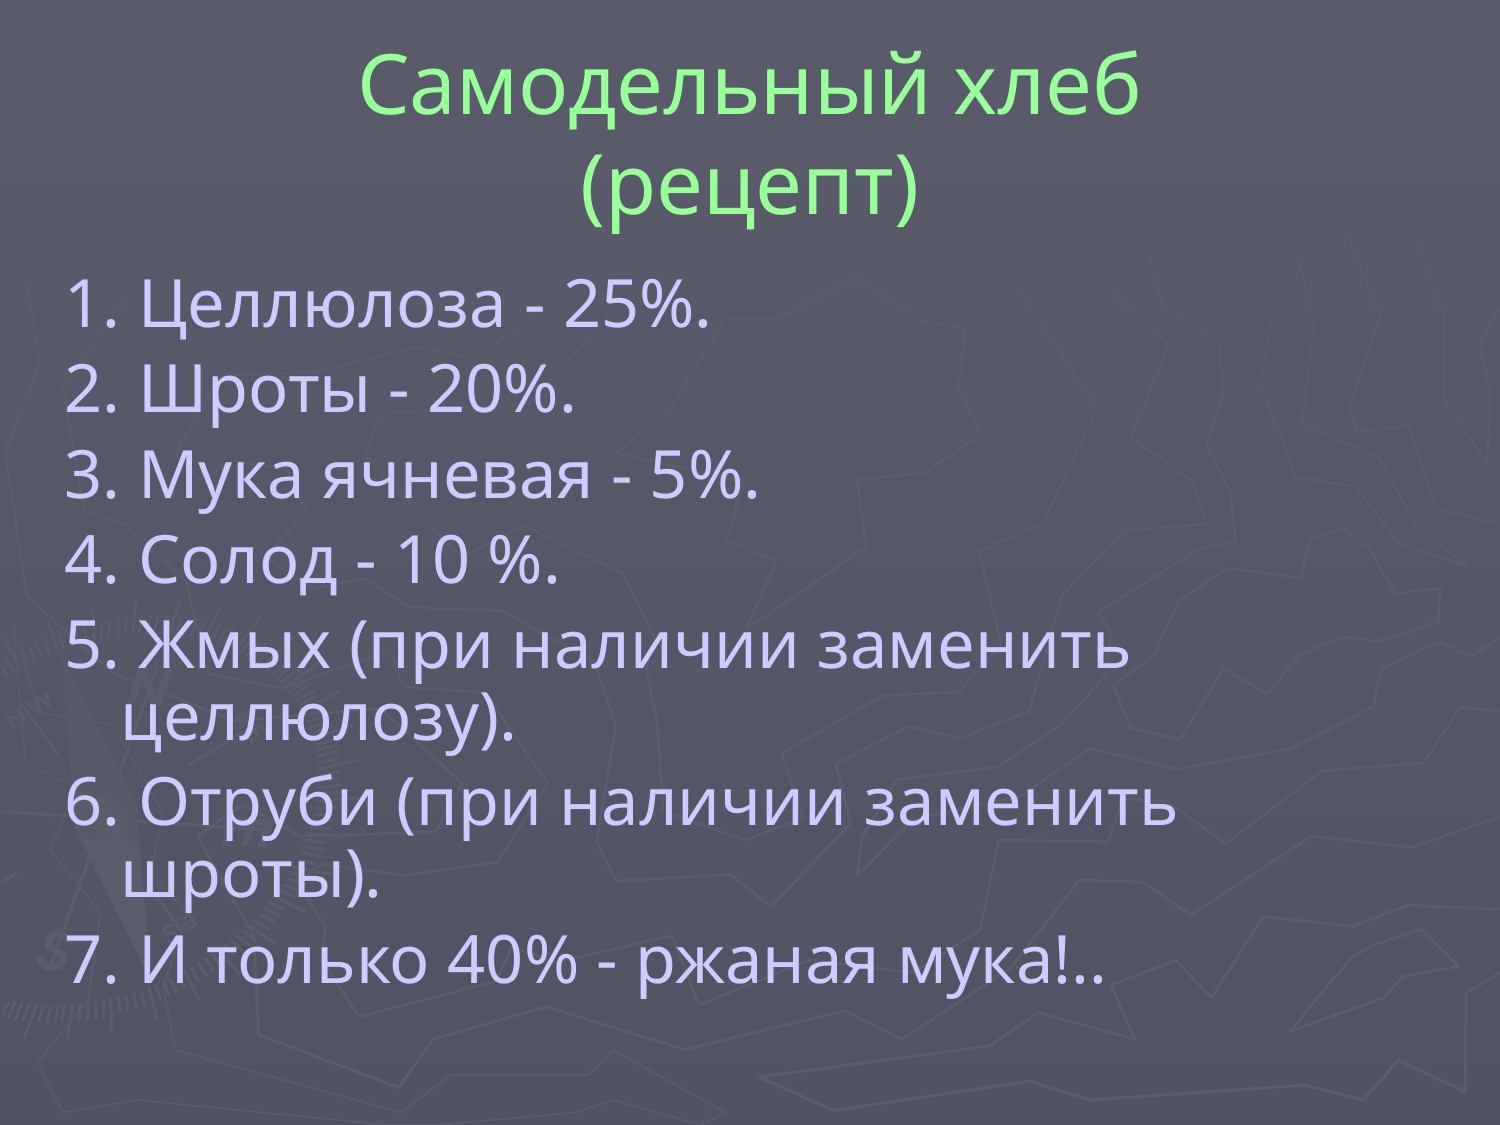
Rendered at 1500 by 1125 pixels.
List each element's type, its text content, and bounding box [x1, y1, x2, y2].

list 1. Целлюлоза - 25%. 2. Шроты - 20%. 3. Мука ячневая - 5%. 4. Солод - 10 %. 5. Жмых (при наличии заменить целлюлозу). 6. Отруби (при наличии заменить шроты). 7. И только 40% - ржаная мука!.. [49, 262, 1451, 1001]
title Самодельный хлеб (рецепт) [49, 37, 1451, 226]
